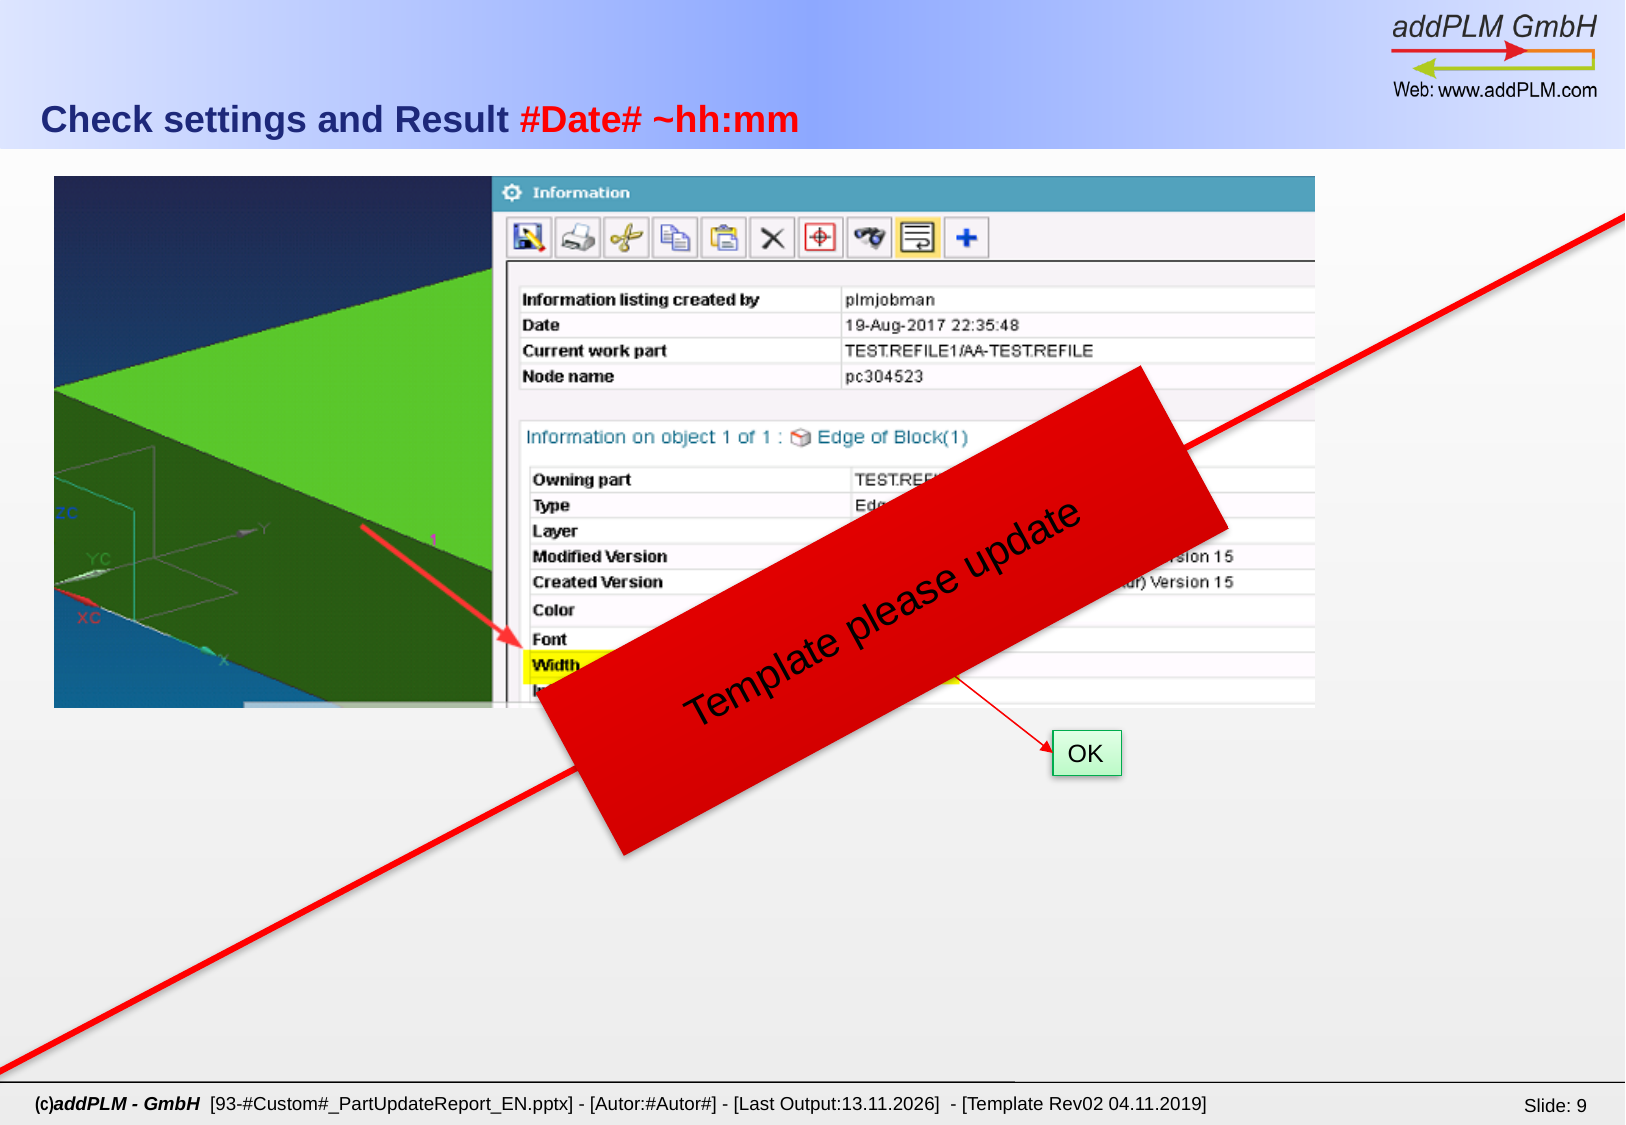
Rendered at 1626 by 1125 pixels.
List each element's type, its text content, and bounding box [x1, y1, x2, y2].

title Check settings and Result #Date# ~hh:mm [40, 67, 1582, 84]
picture [1391, 14, 1597, 87]
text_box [0, 87, 1625, 1125]
